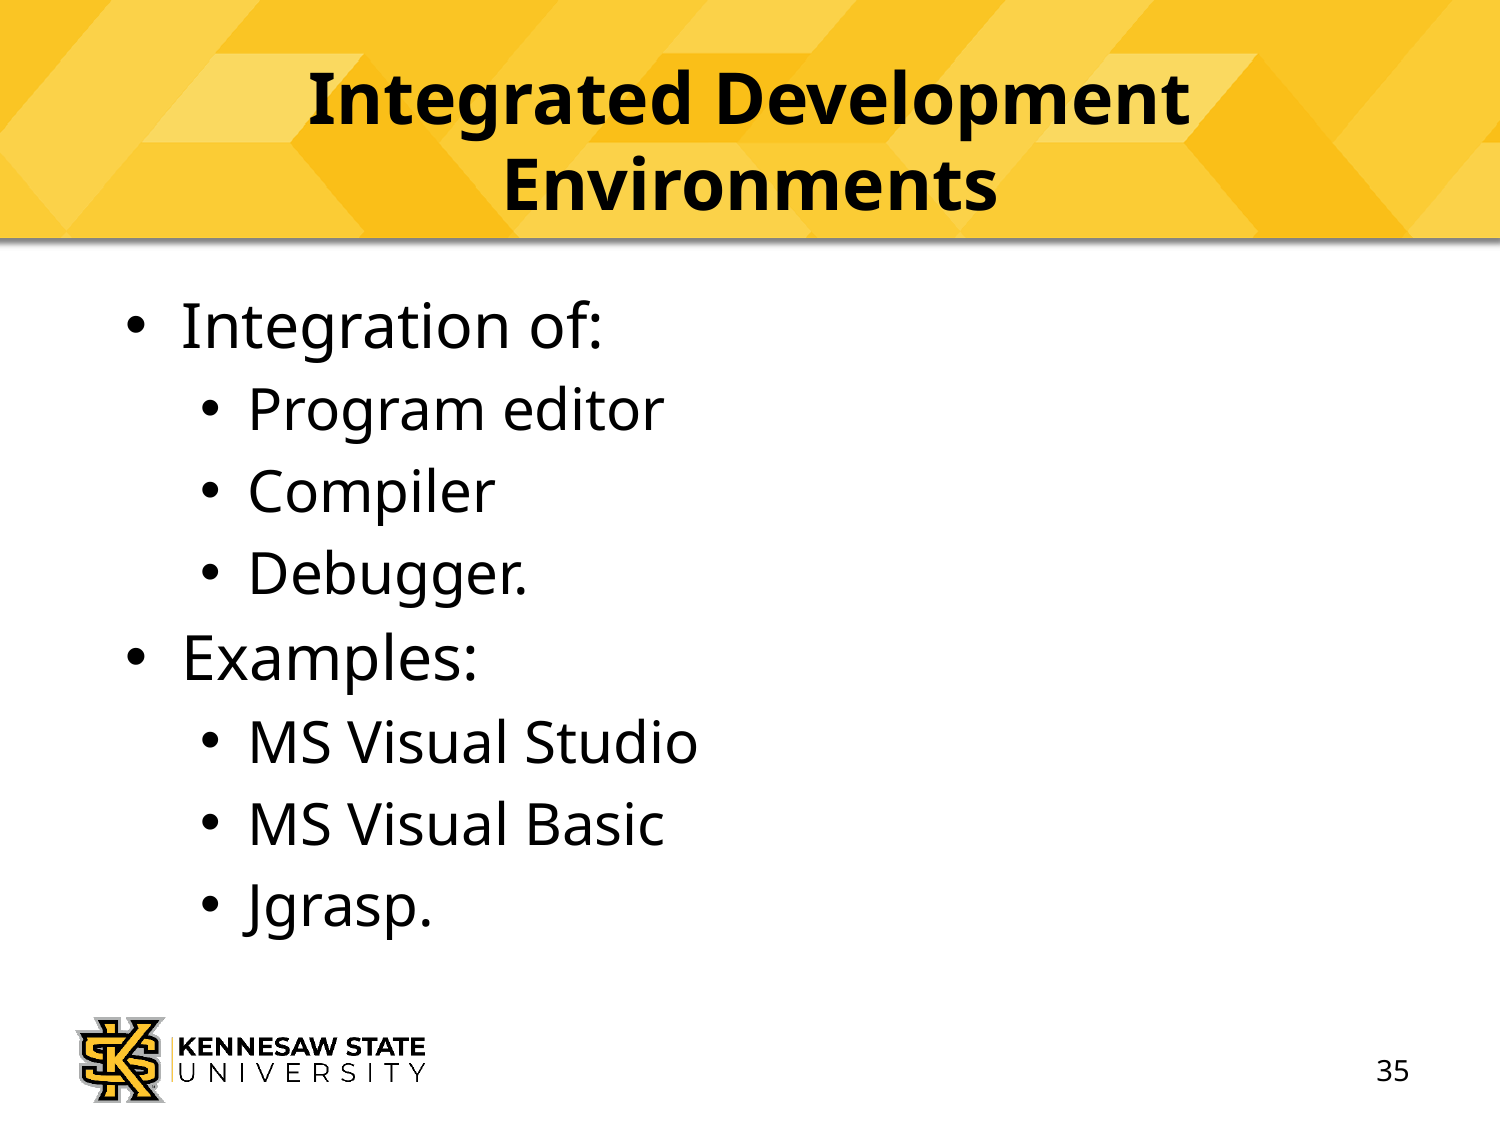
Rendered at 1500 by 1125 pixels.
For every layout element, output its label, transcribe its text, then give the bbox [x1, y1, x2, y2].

list Integration of: Program editor Compiler Debugger. Examples: MS Visual Studio MS Visual Basic Jgrasp. [110, 278, 1386, 975]
slide_number 35 [1074, 1042, 1425, 1103]
picture [75, 1017, 425, 1103]
title Integrated Development Environments [75, 45, 1425, 233]
picture [0, 0, 1500, 251]
